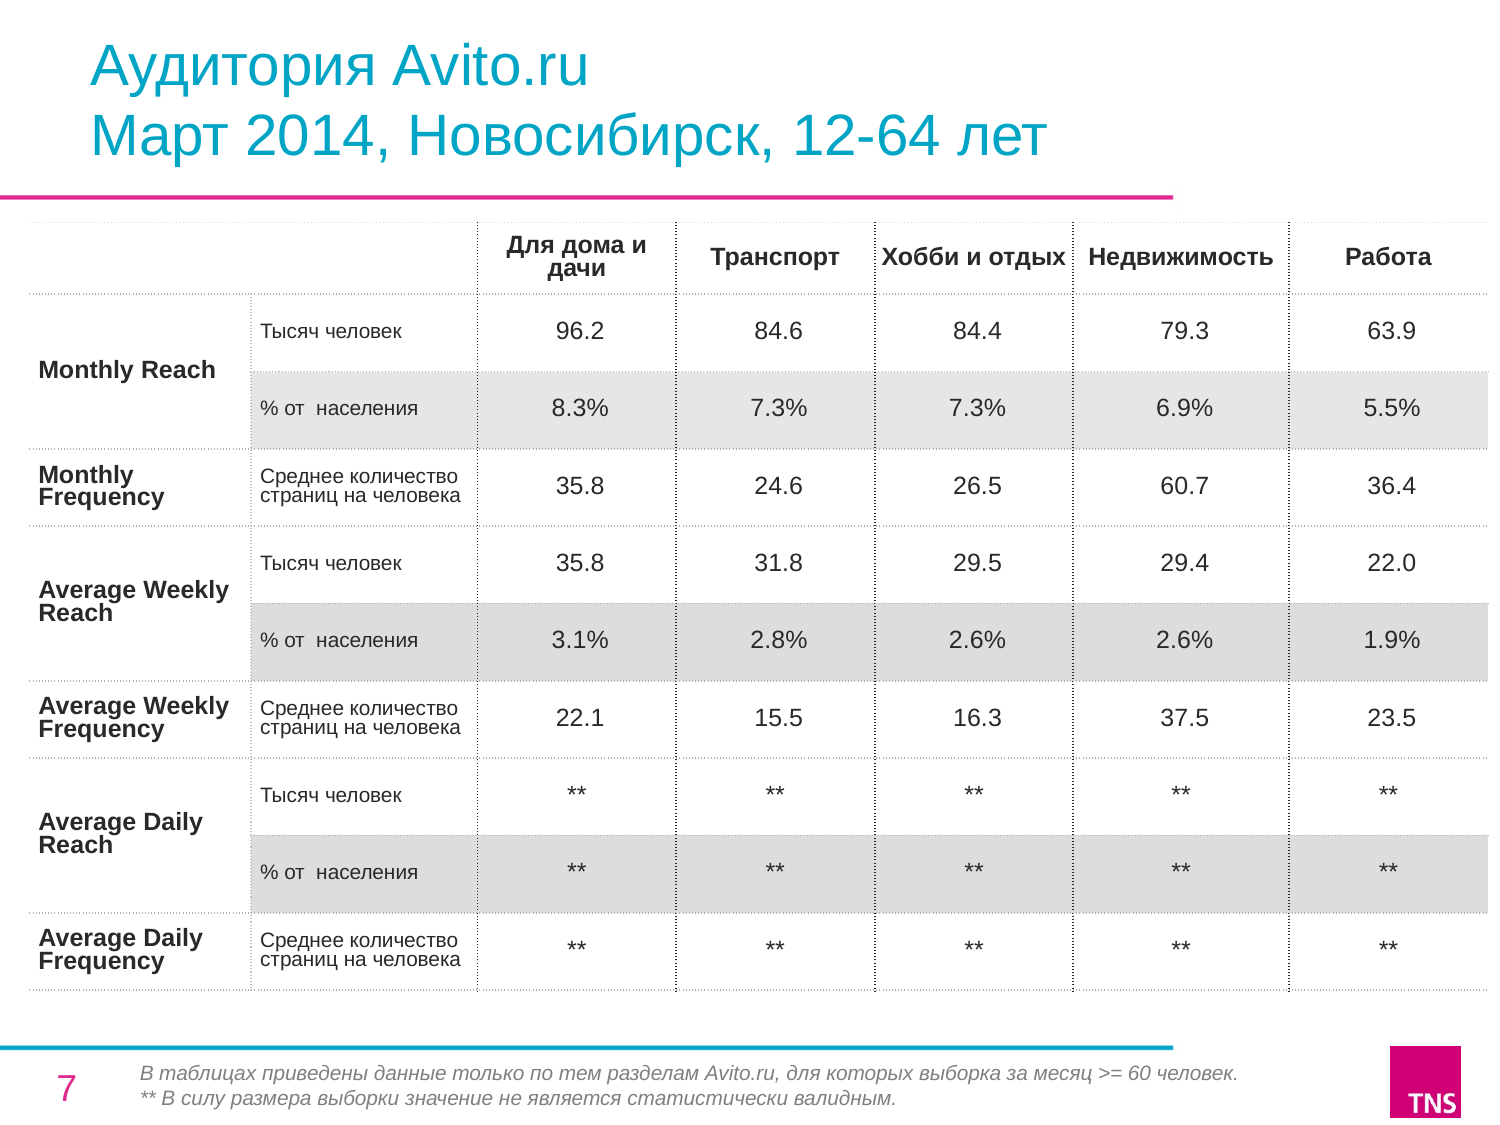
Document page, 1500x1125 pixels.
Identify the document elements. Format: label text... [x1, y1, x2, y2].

table_cell Monthly Frequency [29, 449, 251, 526]
table_cell Среднее количество страниц на человека [251, 681, 478, 758]
table_cell 29.4 [1073, 526, 1289, 603]
table_cell Среднее количество страниц на человека [251, 449, 478, 526]
table_cell ** [1289, 913, 1488, 990]
table_cell 60.7 [1073, 449, 1289, 526]
table_cell 26.5 [875, 449, 1073, 526]
table_cell ** [478, 758, 676, 835]
title Аудитория Avito.ru Март 2014, Новосибирск, 12-64 лет [74, 8, 1476, 187]
table_cell Monthly Reach [29, 294, 251, 449]
table_cell Average Daily Reach [29, 758, 251, 913]
table_cell % от населения [251, 372, 478, 449]
slide_number 7 [40, 1055, 392, 1125]
table_cell ** [875, 913, 1073, 990]
table_cell 24.6 [676, 449, 875, 526]
table_cell ** [1073, 758, 1289, 835]
table_cell ** [478, 913, 676, 990]
table_cell ** [875, 758, 1073, 835]
table_header [29, 223, 478, 294]
table_header Хобби и отдых [875, 223, 1073, 294]
table_cell 5.5% [1289, 372, 1488, 449]
table_cell 2.6% [875, 603, 1073, 681]
table_cell 2.8% [676, 603, 875, 681]
table_cell 1.9% [1289, 603, 1488, 681]
table_cell 8.3% [478, 372, 676, 449]
table_cell ** [1289, 835, 1488, 913]
table_cell 15.5 [676, 681, 875, 758]
table_cell Average Daily Frequency [29, 913, 251, 990]
table_cell 84.4 [875, 294, 1073, 372]
text_box В таблицах приведены данные только по тем разделам Avito.ru, для которых выборка за месяц >= 60 человек. ** В силу размера выборки значение не является статистически валидным. [124, 1052, 1463, 1117]
table_cell 22.0 [1289, 526, 1488, 603]
table_cell % от населения [251, 835, 478, 913]
table_cell % от населения [251, 603, 478, 681]
table_cell ** [1073, 835, 1289, 913]
table_cell ** [1073, 913, 1289, 990]
table_header Для дома и дачи [478, 223, 676, 294]
table_cell Average Weekly Reach [29, 526, 251, 681]
table_cell ** [676, 758, 875, 835]
table_cell Тысяч человек [251, 294, 478, 372]
table_cell ** [478, 835, 676, 913]
table_cell 7.3% [676, 372, 875, 449]
table_cell ** [875, 835, 1073, 913]
table_cell 63.9 [1289, 294, 1488, 372]
table_cell 37.5 [1073, 681, 1289, 758]
table_cell 79.3 [1073, 294, 1289, 372]
table_cell 29.5 [875, 526, 1073, 603]
picture [0, 0, 1500, 1125]
table_cell Тысяч человек [251, 526, 478, 603]
table_cell 2.6% [1073, 603, 1289, 681]
table_cell Среднее количество страниц на человека [251, 913, 478, 990]
table_cell 7.3% [875, 372, 1073, 449]
table_cell Тысяч человек [251, 758, 478, 835]
table_cell 84.6 [676, 294, 875, 372]
table_cell 35.8 [478, 449, 676, 526]
table_cell 31.8 [676, 526, 875, 603]
table_cell 3.1% [478, 603, 676, 681]
table_cell 22.1 [478, 681, 676, 758]
table_cell 36.4 [1289, 449, 1488, 526]
table_header Транспорт [676, 223, 875, 294]
table_cell ** [676, 913, 875, 990]
table_cell 96.2 [478, 294, 676, 372]
table_cell 16.3 [875, 681, 1073, 758]
table_header Недвижимость [1073, 223, 1289, 294]
table_cell ** [1289, 758, 1488, 835]
table_cell 23.5 [1289, 681, 1488, 758]
table_cell Average Weekly Frequency [29, 681, 251, 758]
table_cell 6.9% [1073, 372, 1289, 449]
table_cell 35.8 [478, 526, 676, 603]
table_header Работа [1289, 223, 1488, 294]
table_cell ** [676, 835, 875, 913]
